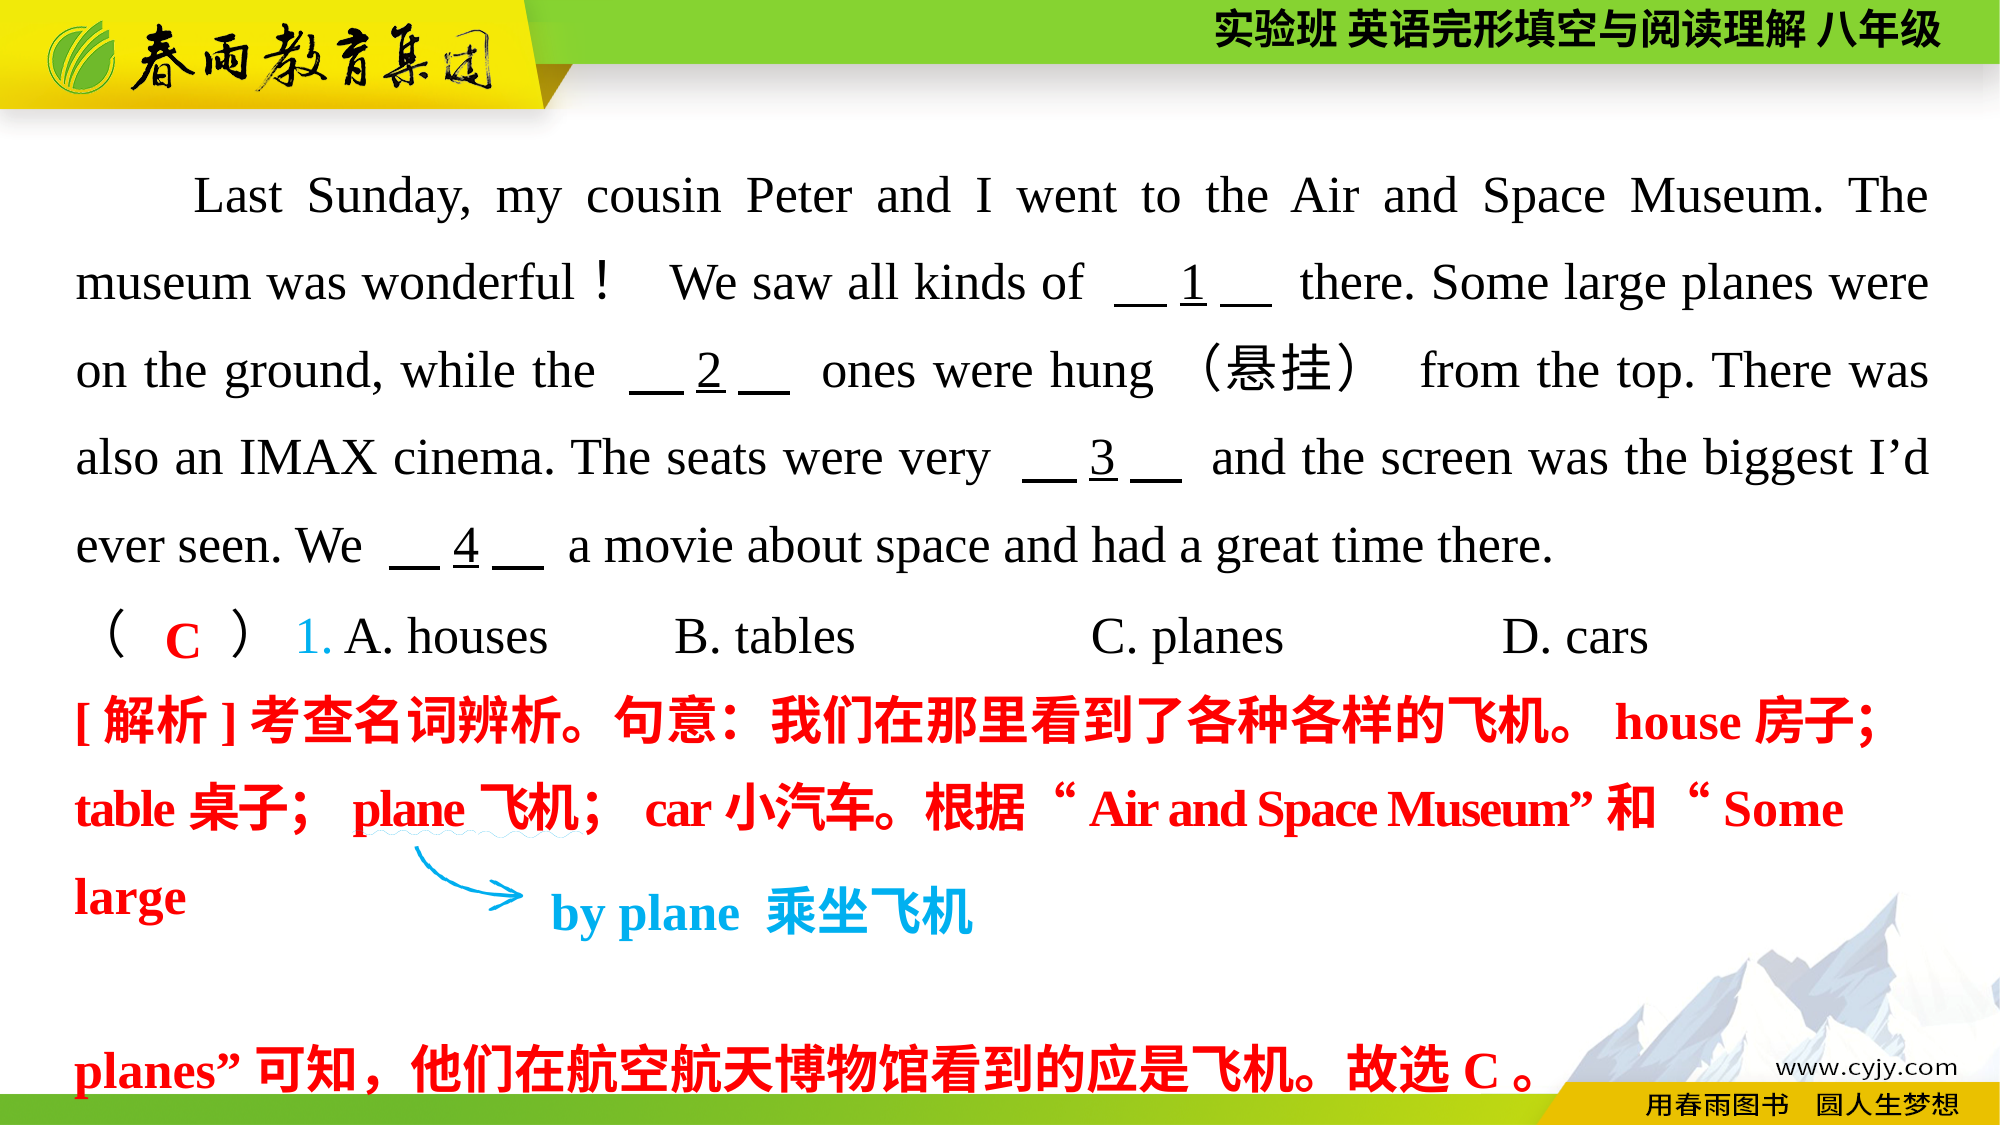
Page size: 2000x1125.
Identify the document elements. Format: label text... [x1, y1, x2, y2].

text_box [解析]考查名词辨析。句意：我们在那里看到了各种各样的飞机。house房子；table桌子；plane飞机；car小汽车。根据“Air and Space Museum”和“Some large planes”可知，他们在航空航天博物馆看到的应是飞机。故选C。 [59, 654, 1944, 1107]
text_box （ ）1. A. houses B. tables C. planes D. cars [59, 568, 1944, 654]
text_box by plane 乘坐飞机 [536, 846, 989, 949]
text_box C [149, 574, 218, 654]
list Last Sunday, my cousin Peter and I went to the Air and Space Museum. The museum was wonderful！ We saw all kinds of 1 there. Some large planes were on the ground, while the 2 ones were hung（悬挂） from the top. There was also an IMAX cinema. The seats were very 3 and the screen was the biggest I’d ever seen. We 4 a movie about space and had a great time there. [60, 127, 1945, 585]
picture [0, 0, 2000, 1125]
